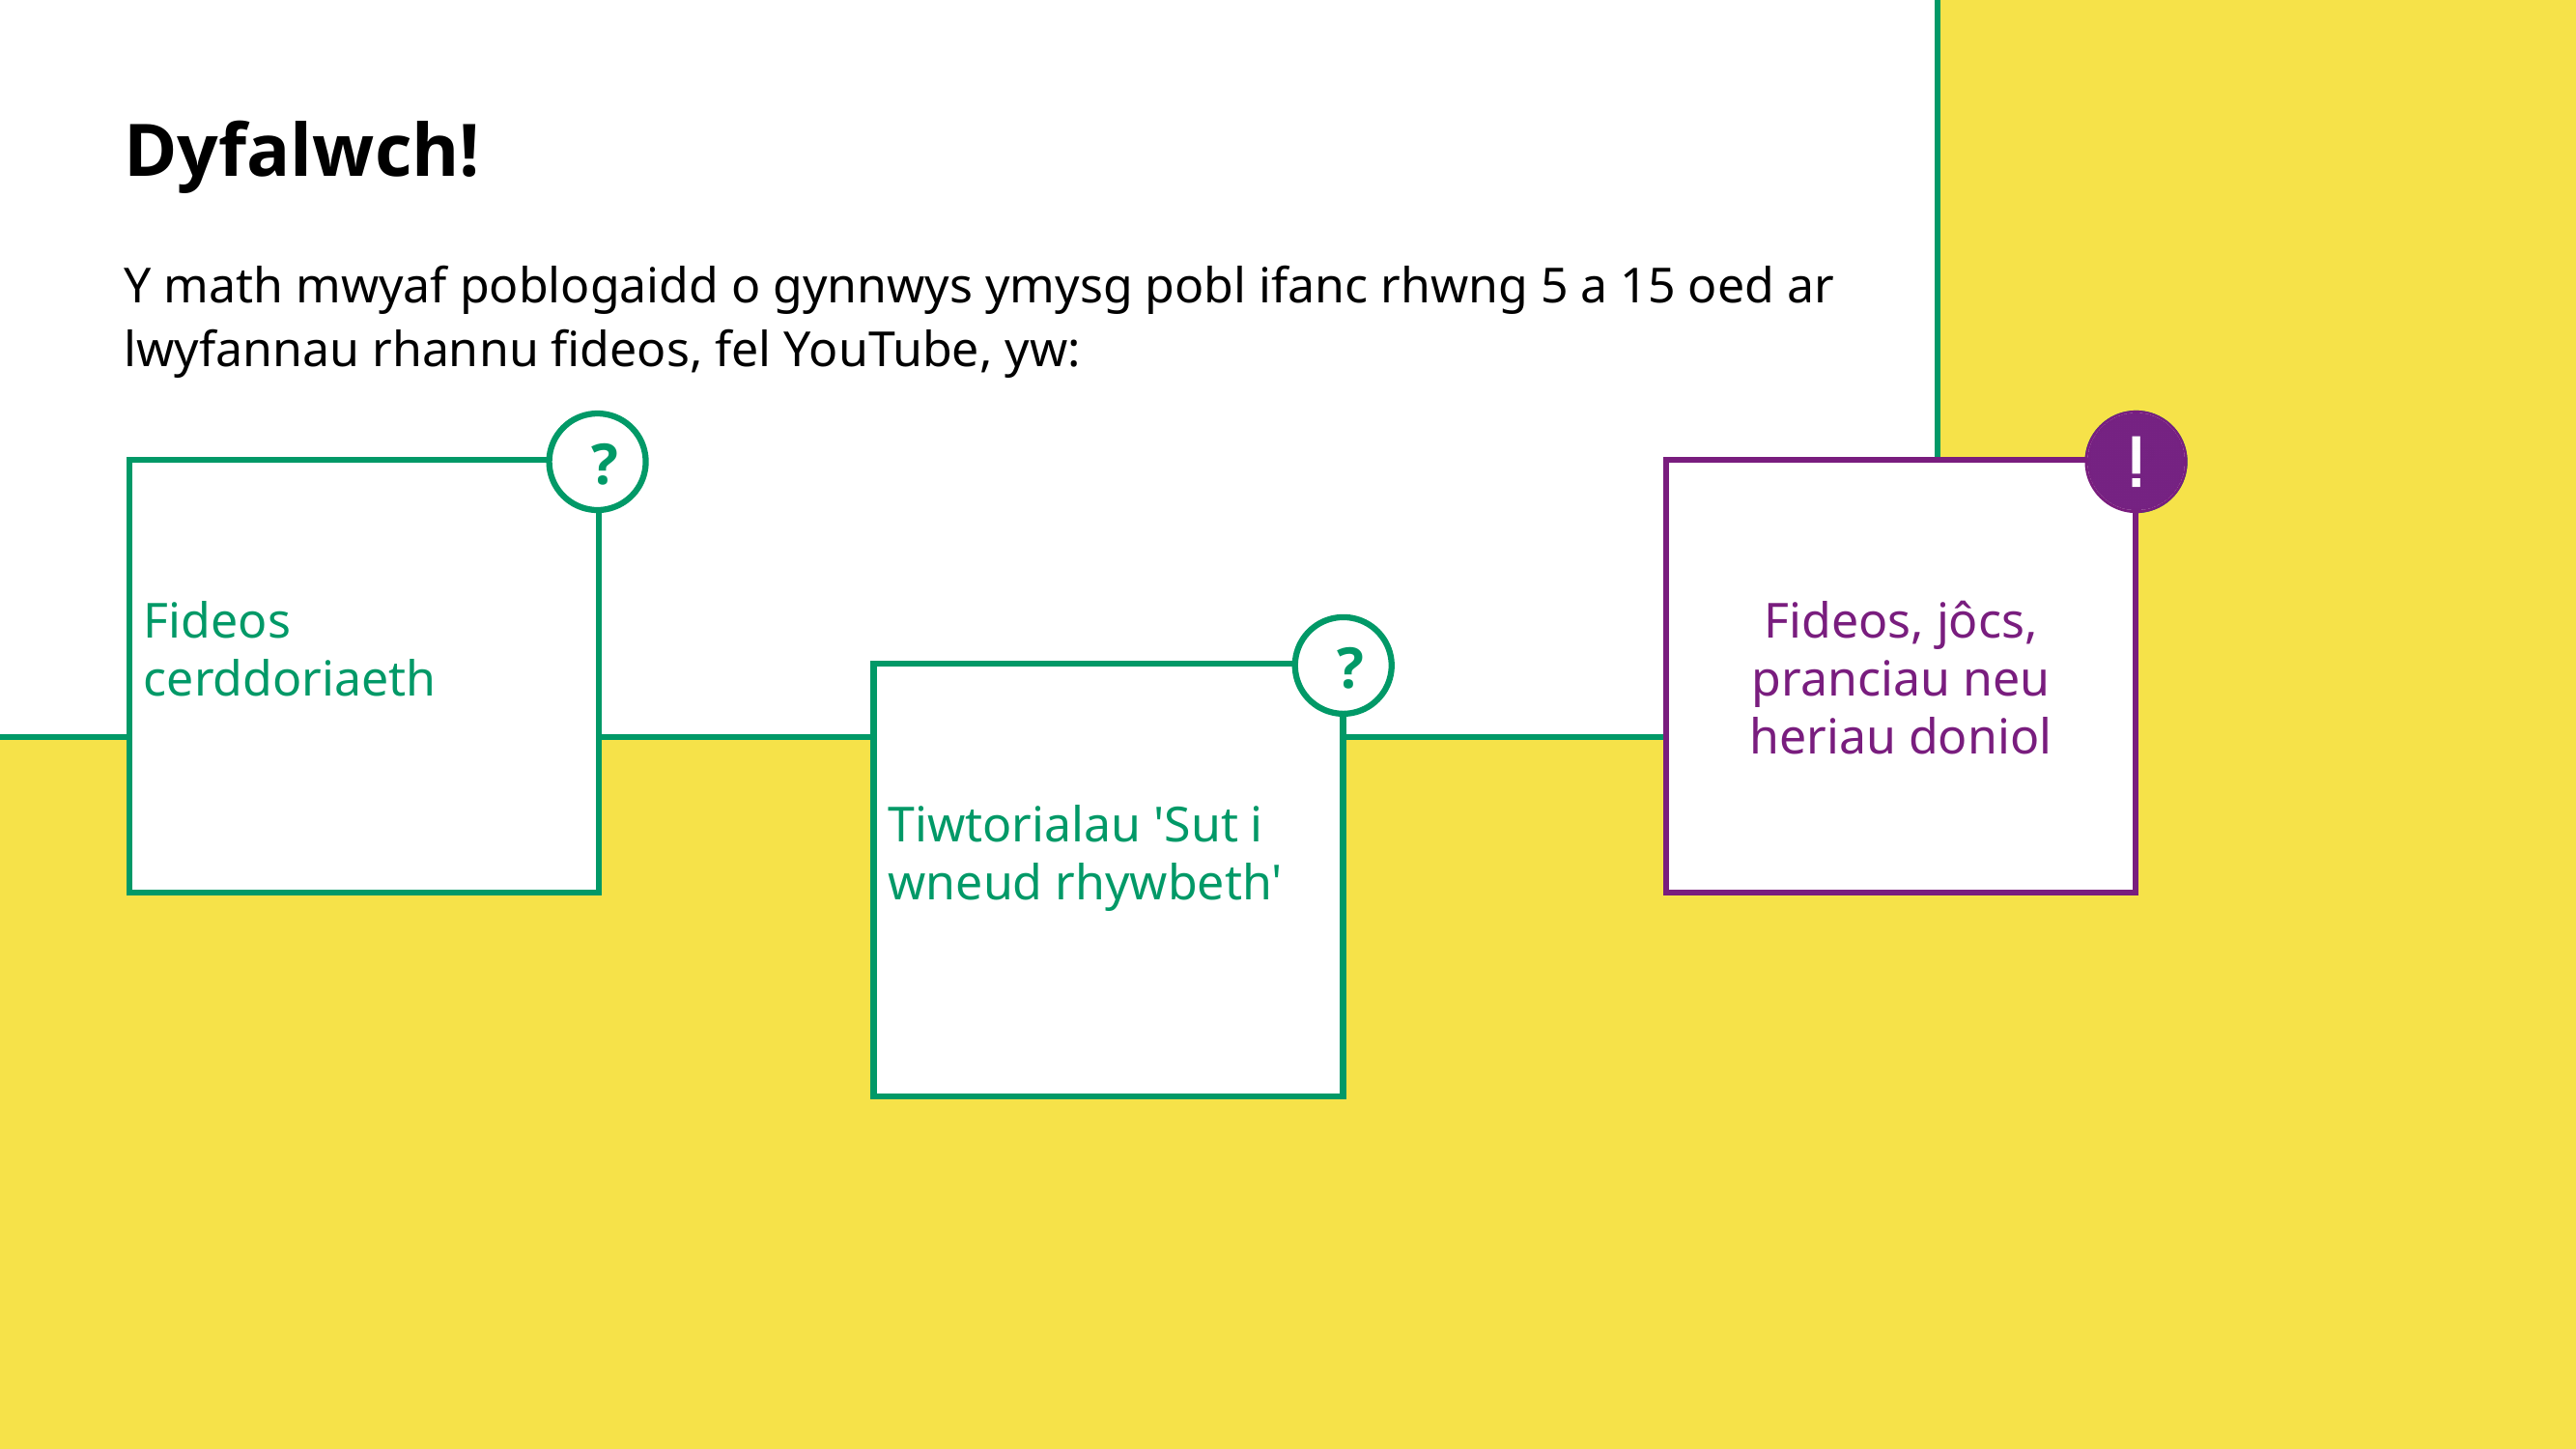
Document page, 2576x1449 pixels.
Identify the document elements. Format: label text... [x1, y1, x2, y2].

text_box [128, 412, 646, 894]
text_box Dyfalwch! Y math mwyaf poblogaidd o gynnwys ymysg pobl ifanc rhwng 5 a 15 oed ar lwyfannau rhannu fideos, fel YouTube, yw: [109, 97, 1859, 617]
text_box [873, 616, 1392, 1097]
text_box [1665, 412, 2185, 894]
text_box [0, 0, 1939, 738]
